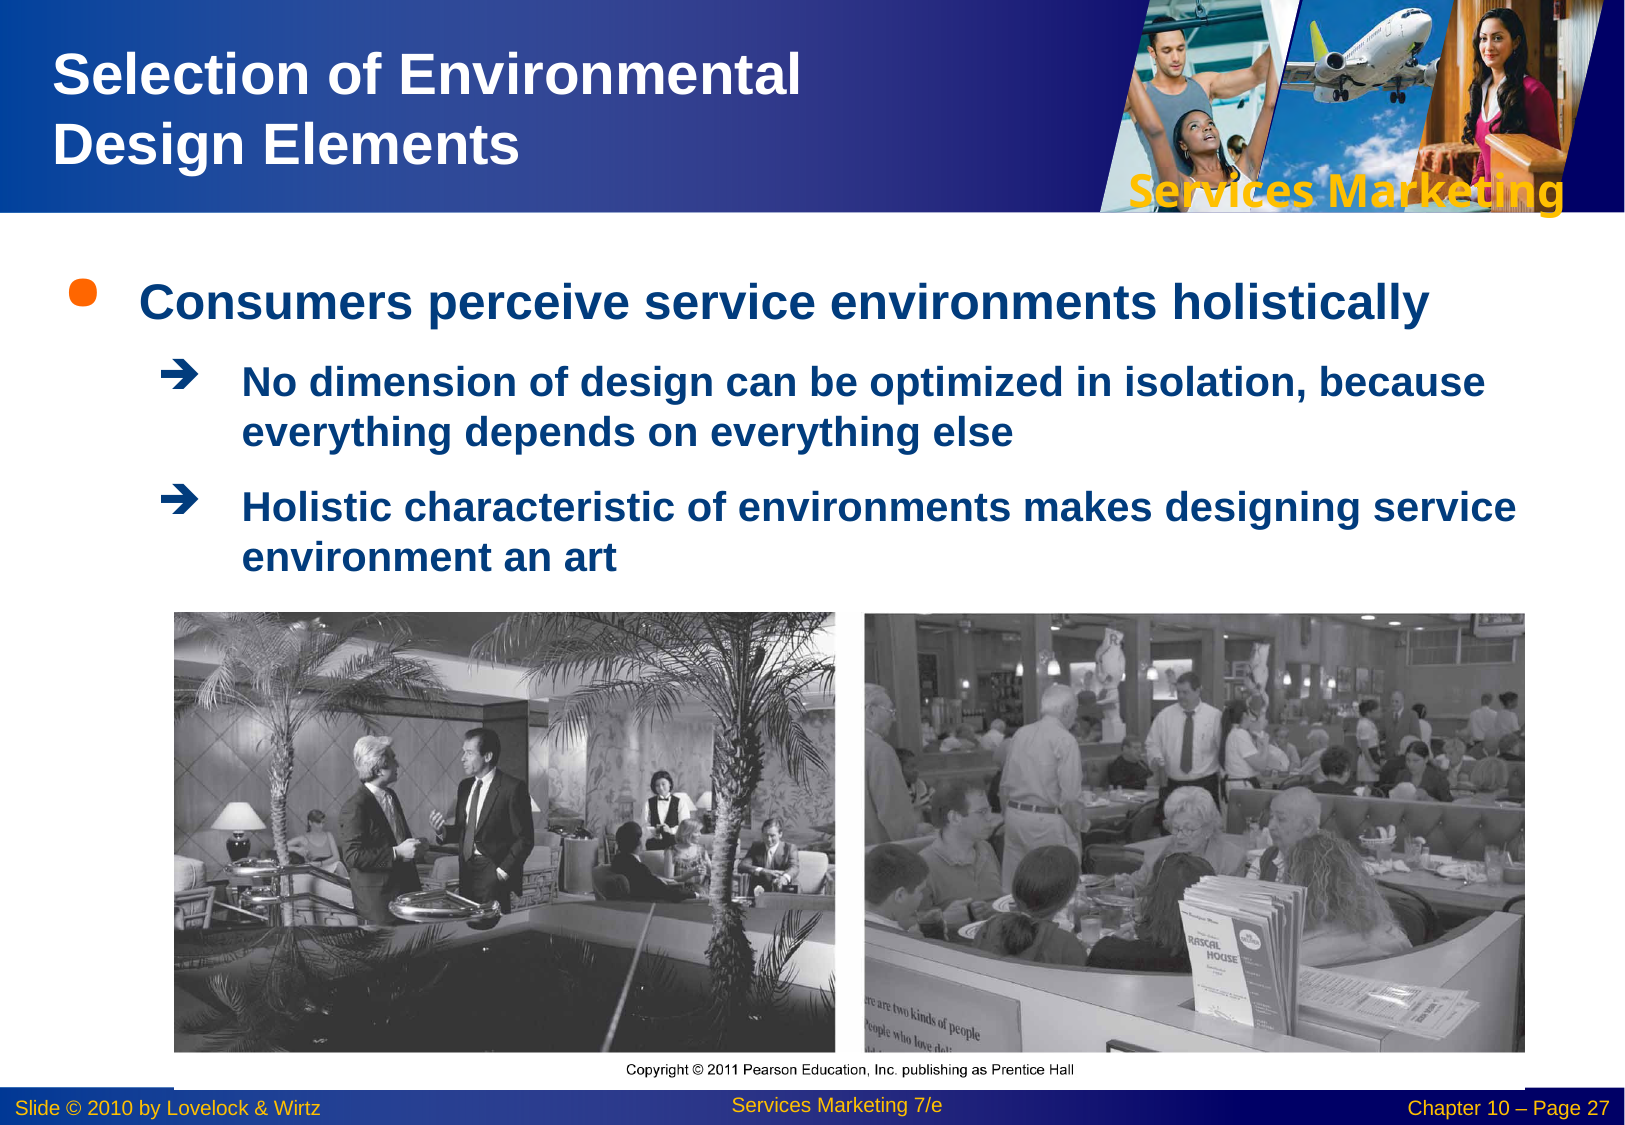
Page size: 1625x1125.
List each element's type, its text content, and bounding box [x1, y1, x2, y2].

picture [1162, 186, 1172, 192]
picture [174, 612, 1525, 1091]
title Selection of Environmental Design Elements [36, 37, 1088, 176]
picture [1546, 187, 1556, 202]
picture [1100, 0, 1604, 213]
list Consumers perceive service environments holistically No dimension of design can be optimized in isolation, because everything depends on everything else Holistic characteristic of environments makes designing service environment an art [49, 261, 1588, 1051]
